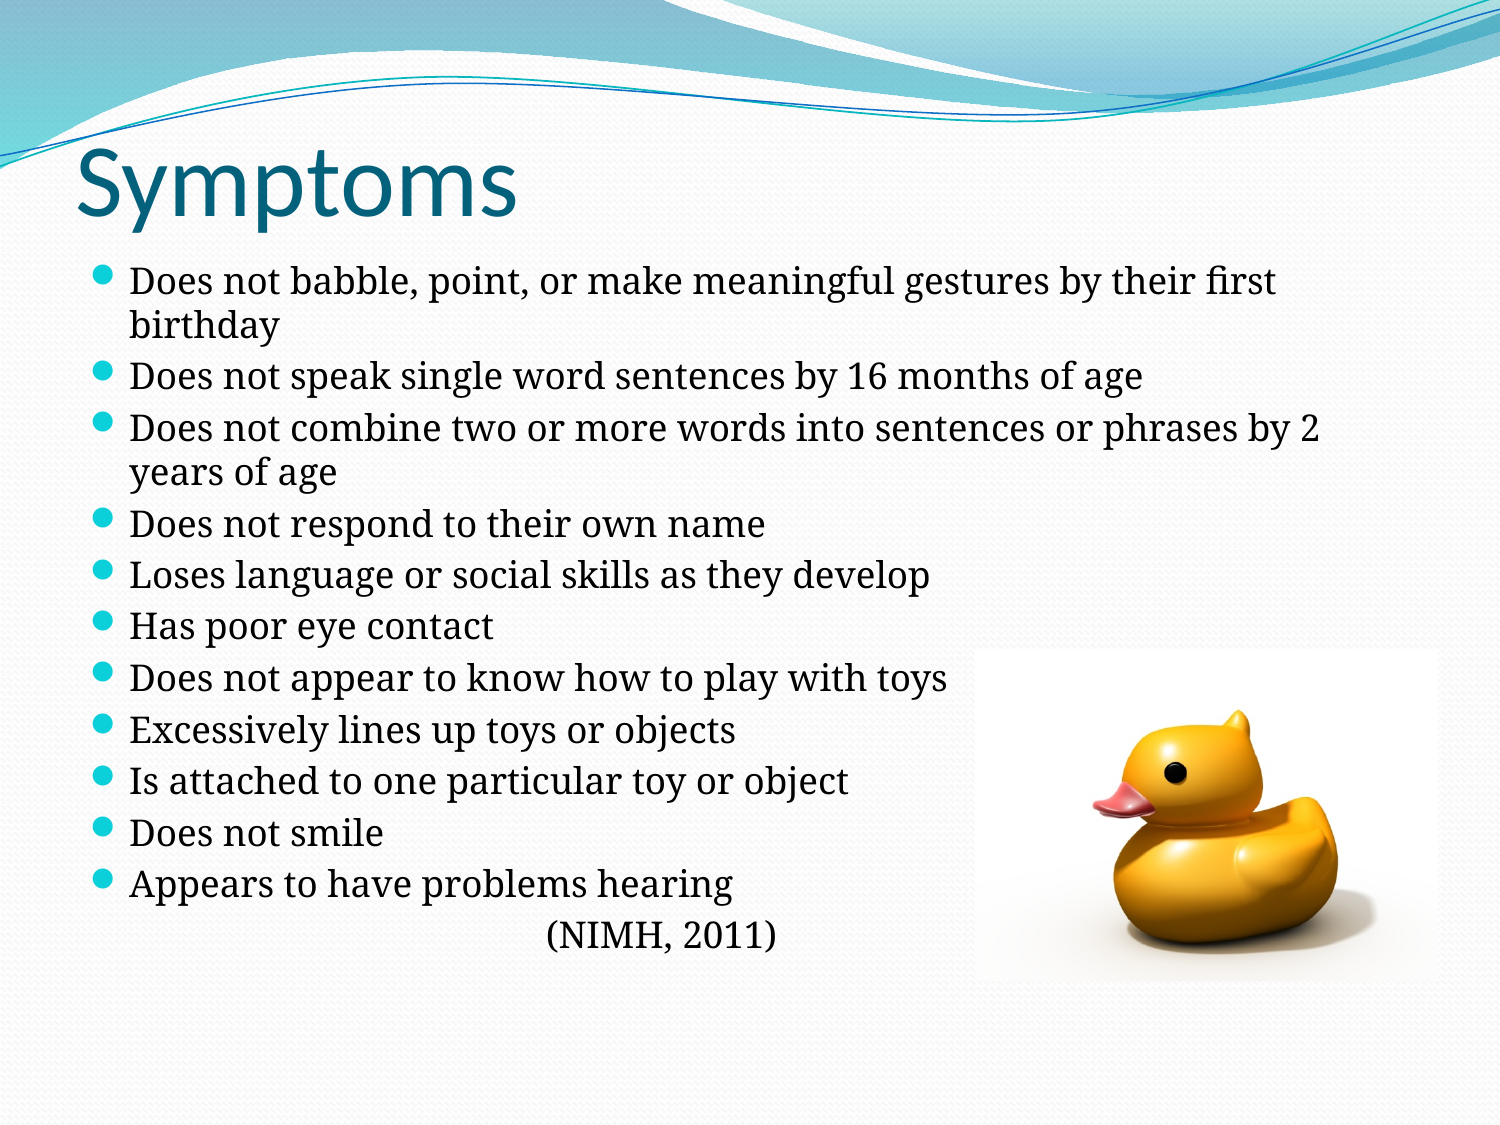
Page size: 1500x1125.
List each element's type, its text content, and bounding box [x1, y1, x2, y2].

picture [974, 649, 1438, 981]
list Does not babble, point, or make meaningful gestures by their first birthday Does not speak single word sentences by 16 months of age Does not combine two or more words into sentences or phrases by 2 years of age Does not respond to their own name Loses language or social skills as they develop Has poor eye contact Does not appear to know how to play with toys Excessively lines up toys or objects Is attached to one particular toy or object Does not smile Appears to have problems hearing (NIMH, 2011) [75, 249, 1425, 1025]
title Symptoms [75, 50, 1425, 238]
